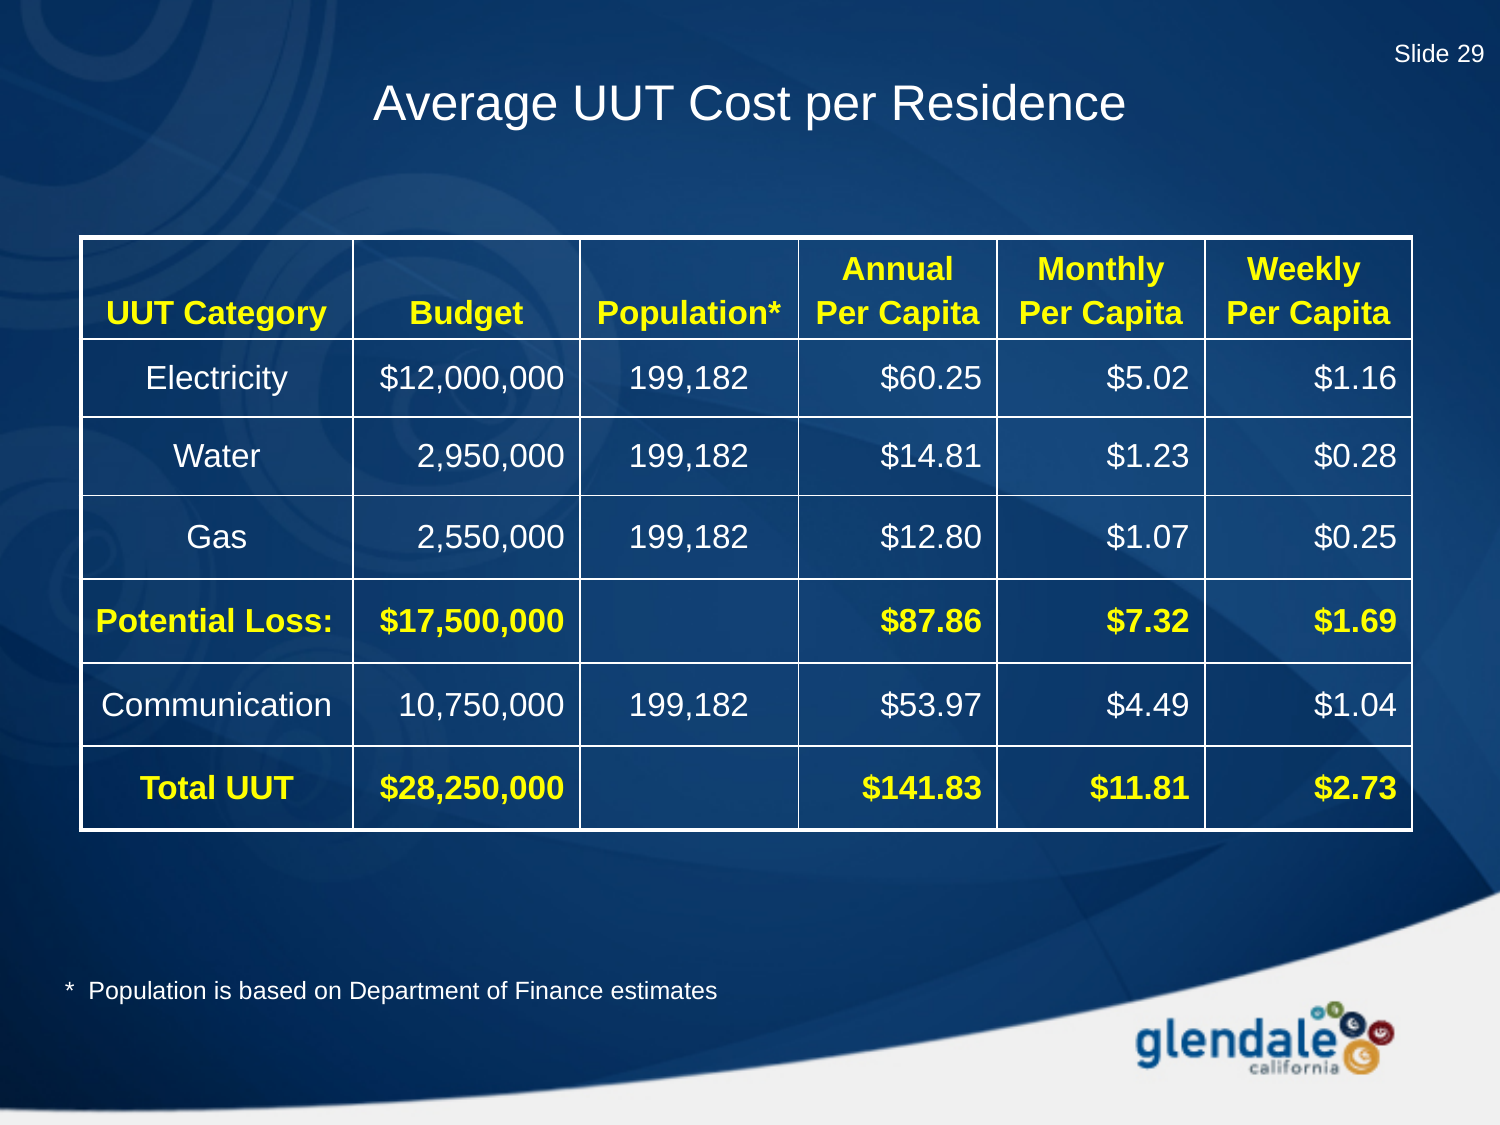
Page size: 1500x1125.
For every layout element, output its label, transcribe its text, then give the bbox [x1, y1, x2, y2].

table_cell 199,182 [581, 340, 798, 416]
table_cell $4.49 [998, 664, 1204, 745]
table_cell $141.83 [799, 747, 996, 828]
table_cell [581, 747, 798, 828]
table_cell $5.02 [998, 340, 1204, 416]
table_header Budget [354, 240, 579, 338]
table_header UUT Category [83, 240, 352, 338]
picture [0, 0, 1500, 1125]
table_cell Water [83, 418, 352, 495]
table_cell 2,550,000 [354, 496, 579, 578]
table_cell [581, 580, 798, 662]
table_cell $87.86 [799, 580, 996, 662]
table_cell $28,250,000 [354, 747, 579, 828]
table_header Weekly Per Capita [1206, 240, 1411, 338]
table_cell $7.32 [998, 580, 1204, 662]
table_cell Communication [83, 664, 352, 745]
table_cell Total UUT [83, 747, 352, 828]
table_cell Electricity [83, 340, 352, 416]
table_cell Potential Loss: [83, 580, 352, 662]
table_cell 199,182 [581, 496, 798, 578]
table_cell $1.07 [998, 496, 1204, 578]
slide_number Slide 29 [1149, 0, 1500, 75]
table_cell $2.73 [1206, 747, 1411, 828]
table_cell $0.28 [1206, 418, 1411, 495]
table_cell $1.23 [998, 418, 1204, 495]
text_box Average UUT Cost per Residence [74, 24, 1425, 175]
table_cell $12.80 [799, 496, 996, 578]
table_cell $11.81 [998, 747, 1204, 828]
table_cell 10,750,000 [354, 664, 579, 745]
table_cell $1.69 [1206, 580, 1411, 662]
table_cell $14.81 [799, 418, 996, 495]
table_cell $1.16 [1206, 340, 1411, 416]
table_cell 199,182 [581, 418, 798, 495]
table_cell $60.25 [799, 340, 996, 416]
table_cell $1.04 [1206, 664, 1411, 745]
table_header Population* [581, 240, 798, 338]
table_cell $0.25 [1206, 496, 1411, 578]
table_header Monthly Per Capita [998, 240, 1204, 338]
table_cell Gas [83, 496, 352, 578]
table_cell 199,182 [581, 664, 798, 745]
table_cell 2,950,000 [354, 418, 579, 495]
text_box * Population is based on Department of Finance estimates [50, 967, 1425, 1012]
table_header Annual Per Capita [799, 240, 996, 338]
table_cell $17,500,000 [354, 580, 579, 662]
table_cell $53.97 [799, 664, 996, 745]
table_cell $12,000,000 [354, 340, 579, 416]
